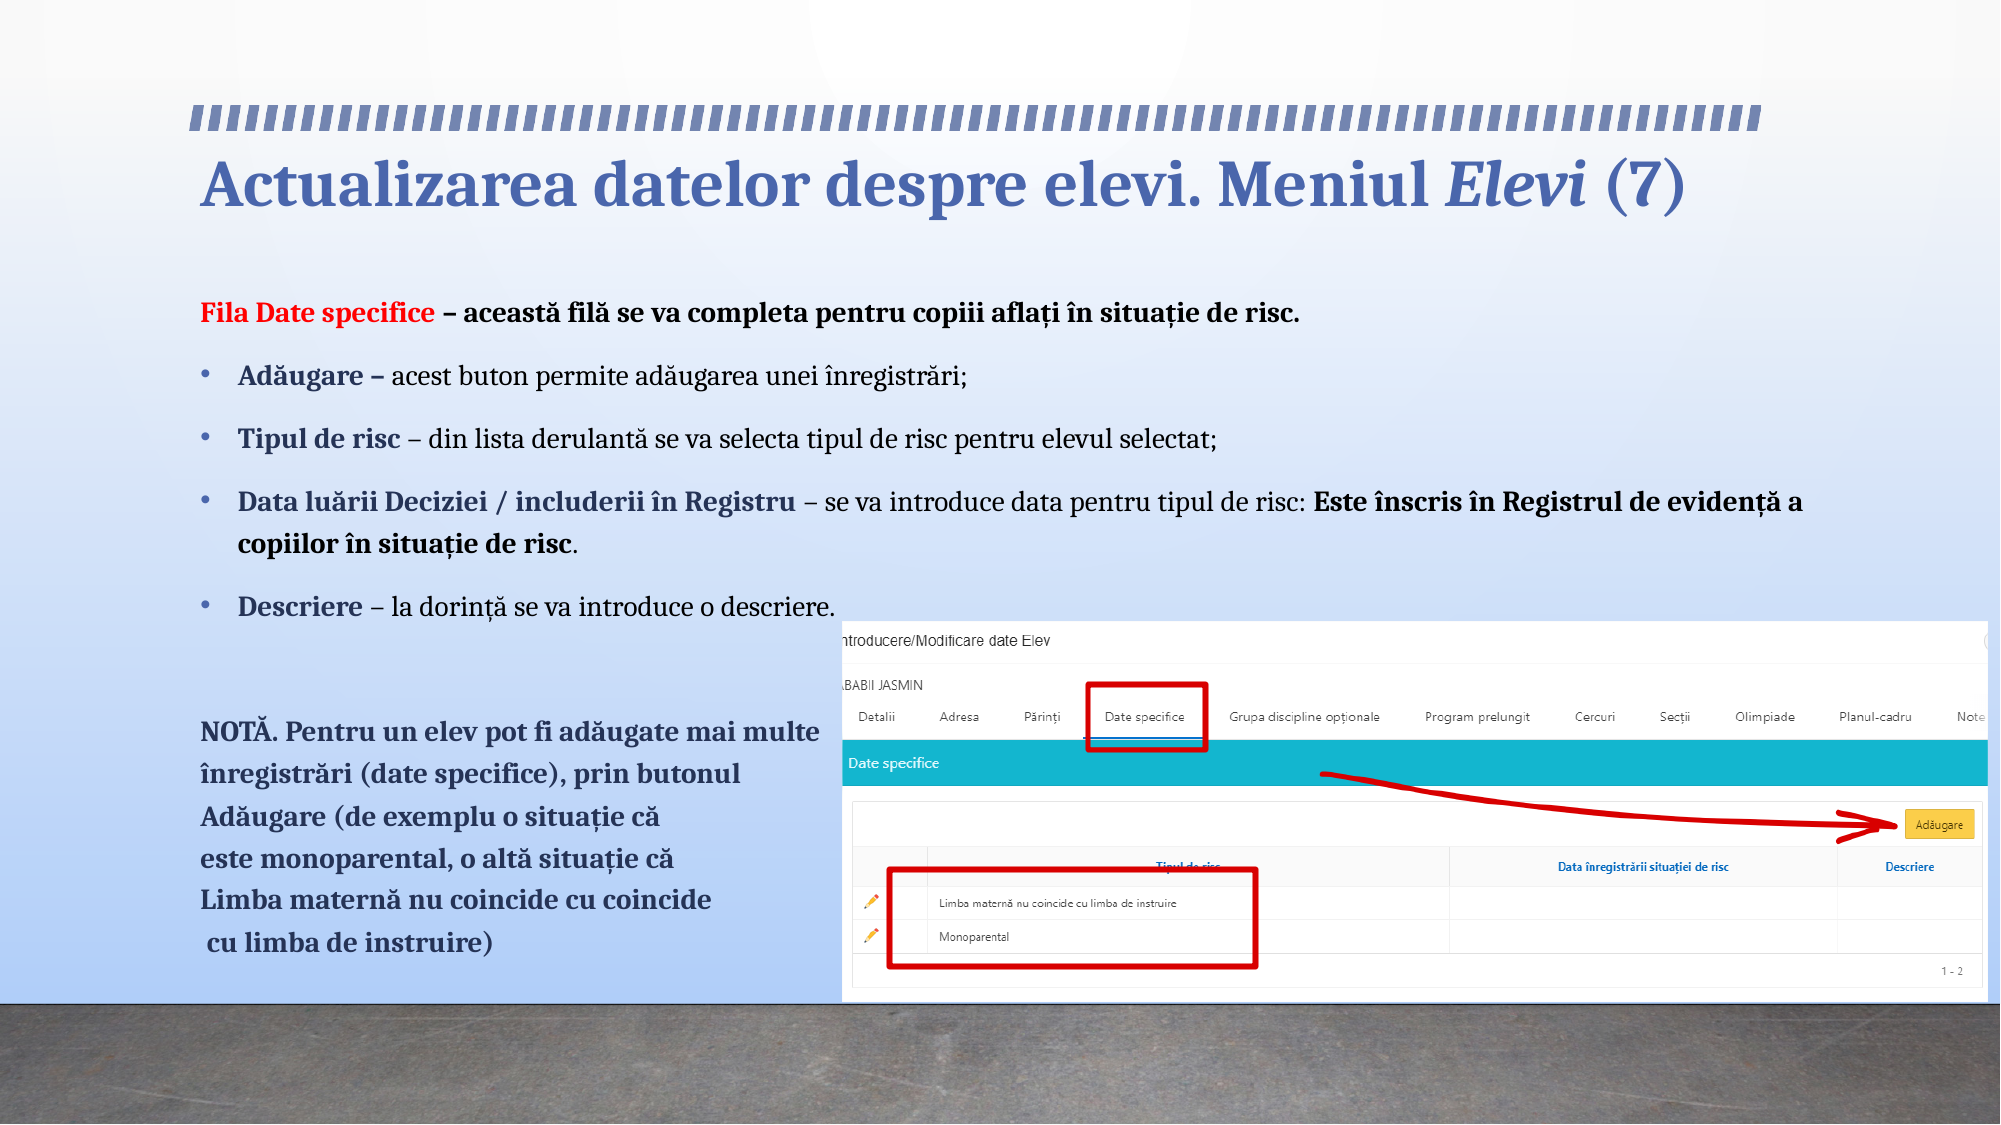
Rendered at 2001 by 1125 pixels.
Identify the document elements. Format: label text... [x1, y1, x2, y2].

list Fila Date specifice – această filă se va completa pentru copiii aflați în situație de risc. Adăugare – acest buton permite adăugarea unei înregistrări; Tipul de risc – din lista derulantă se va selecta tipul de risc pentru elevul selectat; Data luării Deciziei / includerii în Registru – se va introduce data pentru tipul de risc: Este înscris în Registrul de evidență a copiilor în situație de risc. Descriere – la dorință se va introduce o descriere. NOTĂ. Pentru un elev pot fi adăugate mai multe înregistrări (date specifice), prin butonul Adăugare (de exemplu o situație că este monoparental, o altă situație că Limba maternă nu coincide cu coincide cu limba de instruire) [185, 278, 1878, 1019]
picture [0, 1004, 2000, 1124]
title Actualizarea datelor despre elevi. Meniul Elevi (7) [185, 141, 1761, 278]
picture [842, 621, 1989, 1002]
